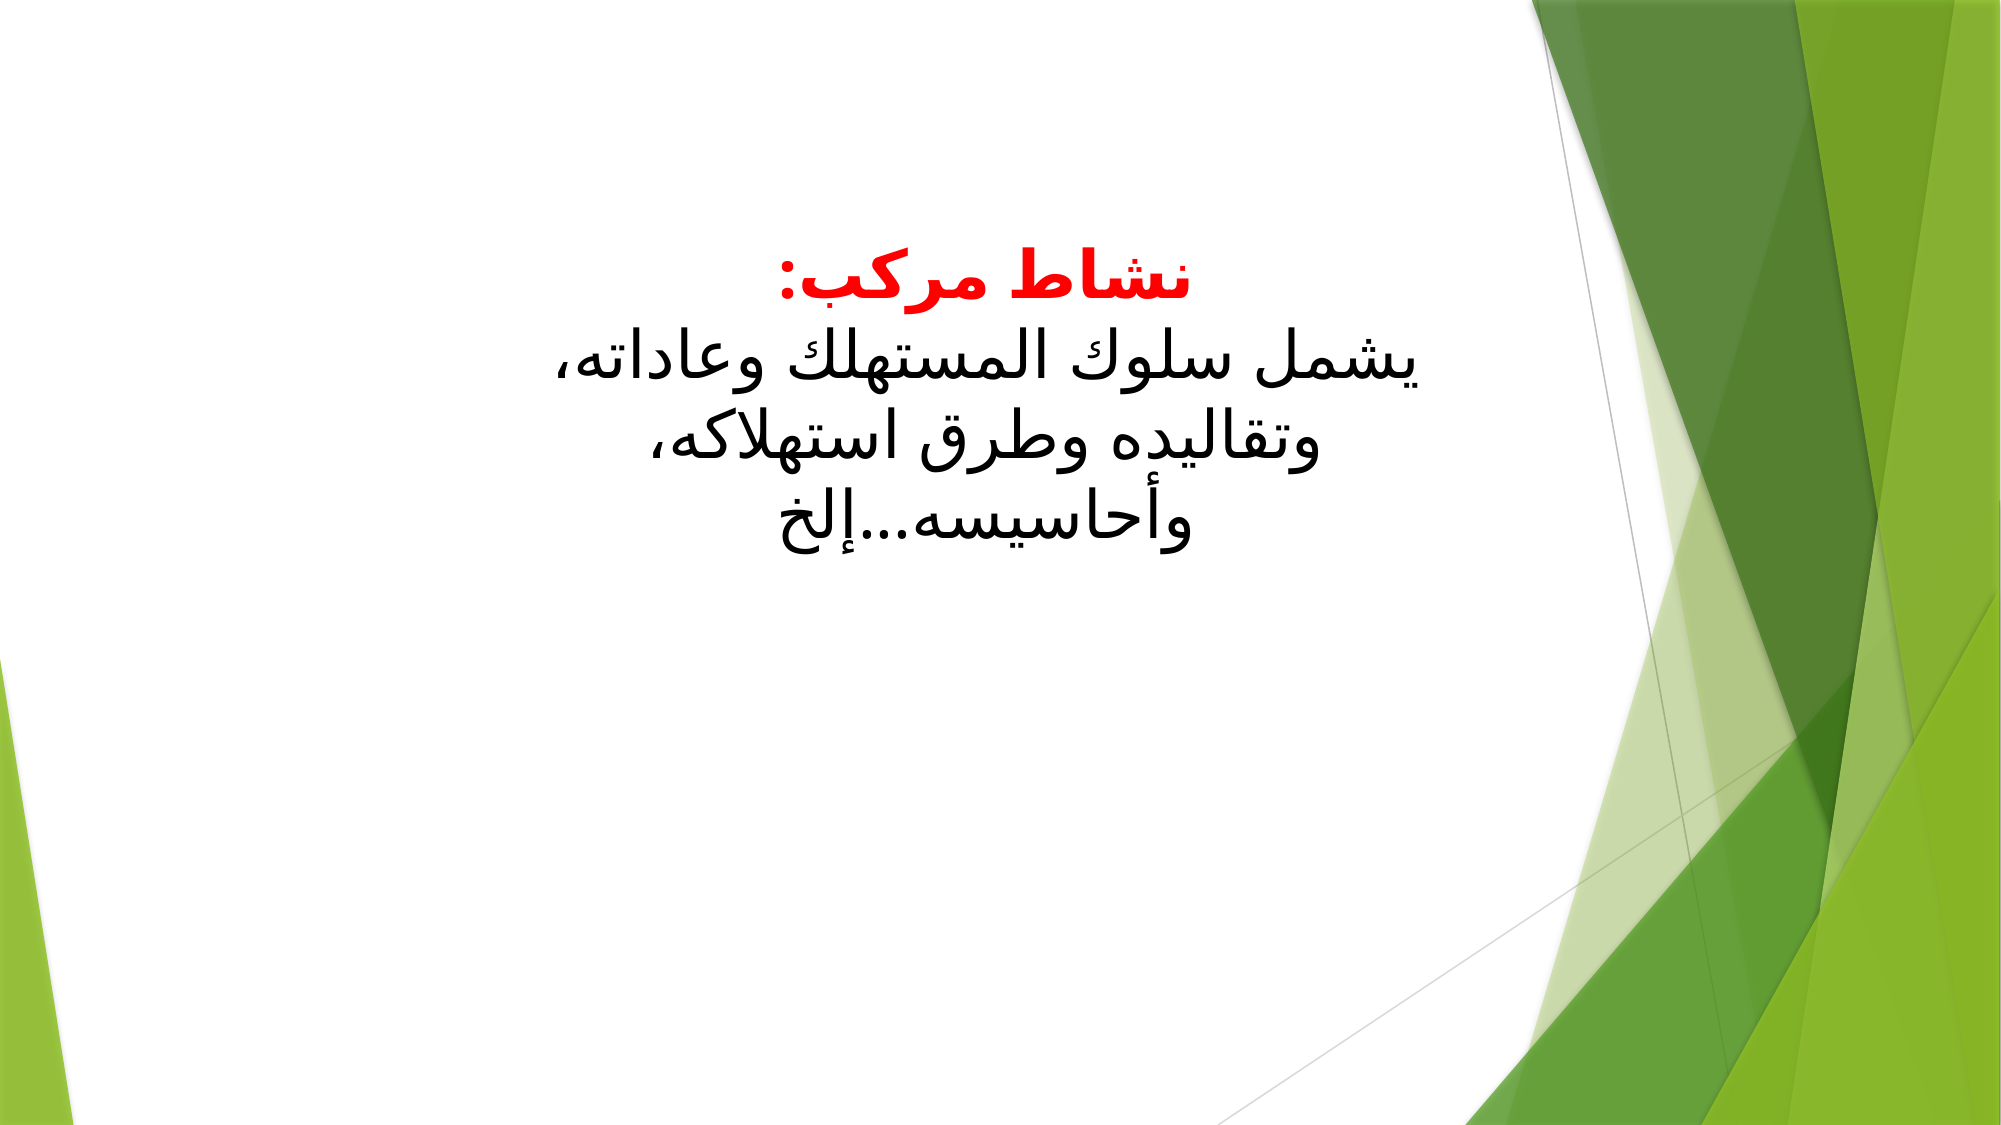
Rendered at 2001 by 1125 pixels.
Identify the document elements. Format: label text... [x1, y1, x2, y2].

text_box نشاط مركب: يشمل سلوك المستهلك وعاداته، وتقاليده وطرق استهلاكه، وأحاسيسه...إلخ [485, 224, 1486, 559]
